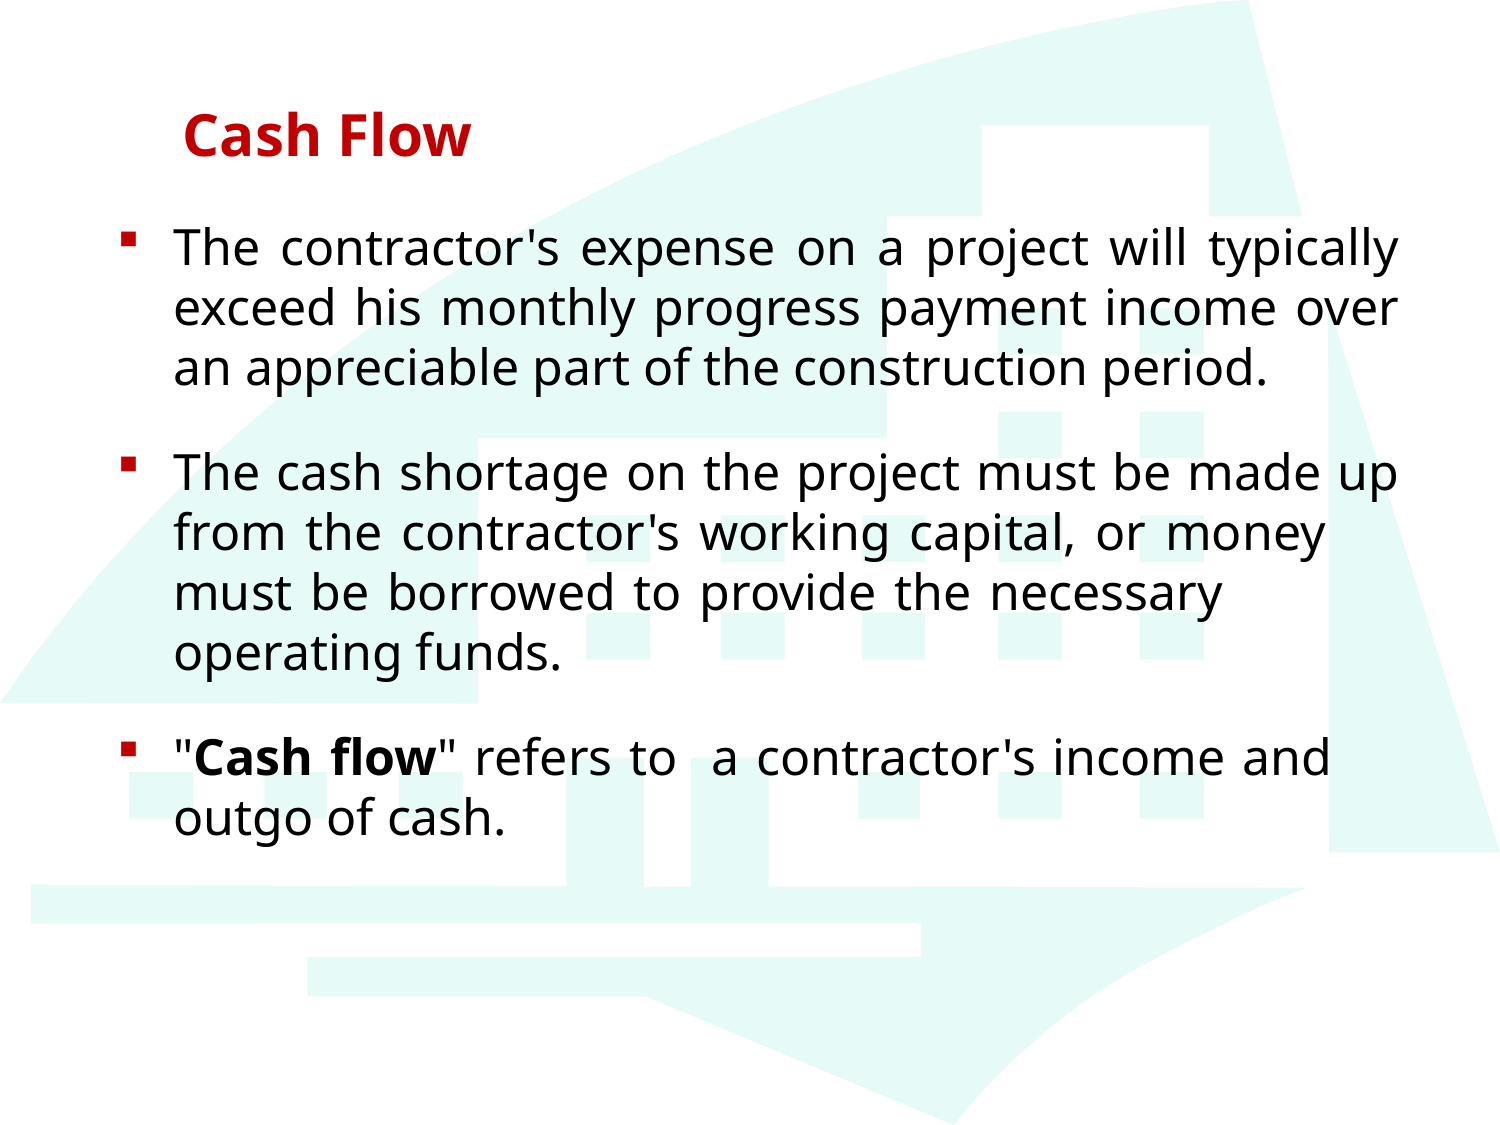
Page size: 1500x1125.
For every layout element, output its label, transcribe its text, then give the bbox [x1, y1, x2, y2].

list The contractor's expense on a project will typically exceed his monthly progress payment income over an appreciable part of the construction period. The cash shortage on the project must be made up from the contractor's working capital, or money must be borrowed to provide the necessary operating funds. "Cash flow" refers to a contractor's income and outgo of cash. [102, 208, 1415, 936]
text_box Cash Flow [183, 97, 606, 183]
